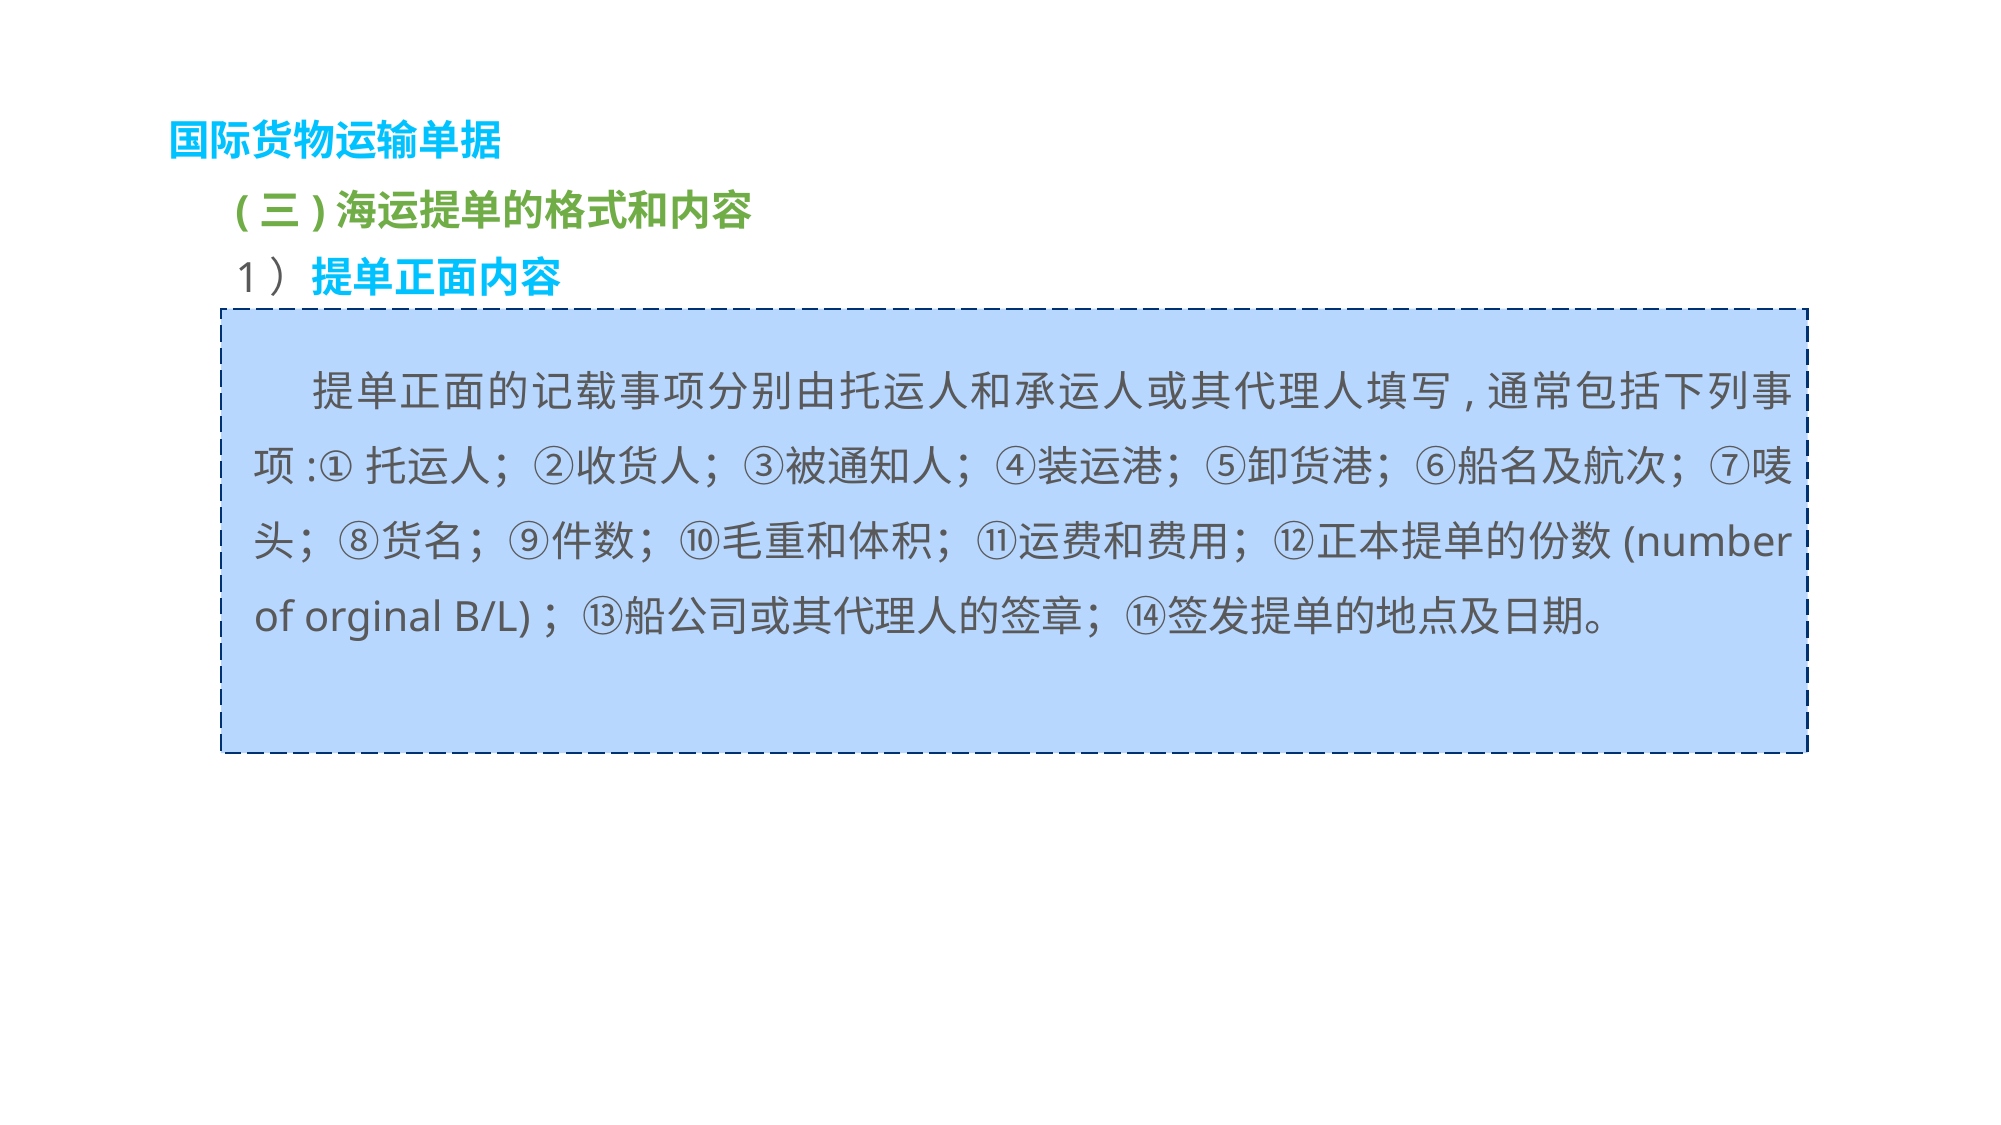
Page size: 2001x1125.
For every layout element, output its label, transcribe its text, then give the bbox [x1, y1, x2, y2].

text_box [220, 308, 1809, 754]
text_box 国际货物运输单据 [153, 106, 860, 172]
text_box 提单正面的记载事项分别由托运人和承运人或其代理人填写,通常包括下列事项:①托运人；②收货人；③被通知人；④装运港；⑤卸货港；⑥船名及航次；⑦唛头；⑧货名；⑨件数；⑩毛重和体积；⑪运费和费用；⑫正本提单的份数(number of orginal B/L)；⑬船公司或其代理人的签章；⑭签发提单的地点及日期。 [239, 332, 1808, 648]
text_box 1）提单正面内容 [220, 243, 1467, 308]
text_box (三)海运提单的格式和内容 [220, 176, 1104, 242]
